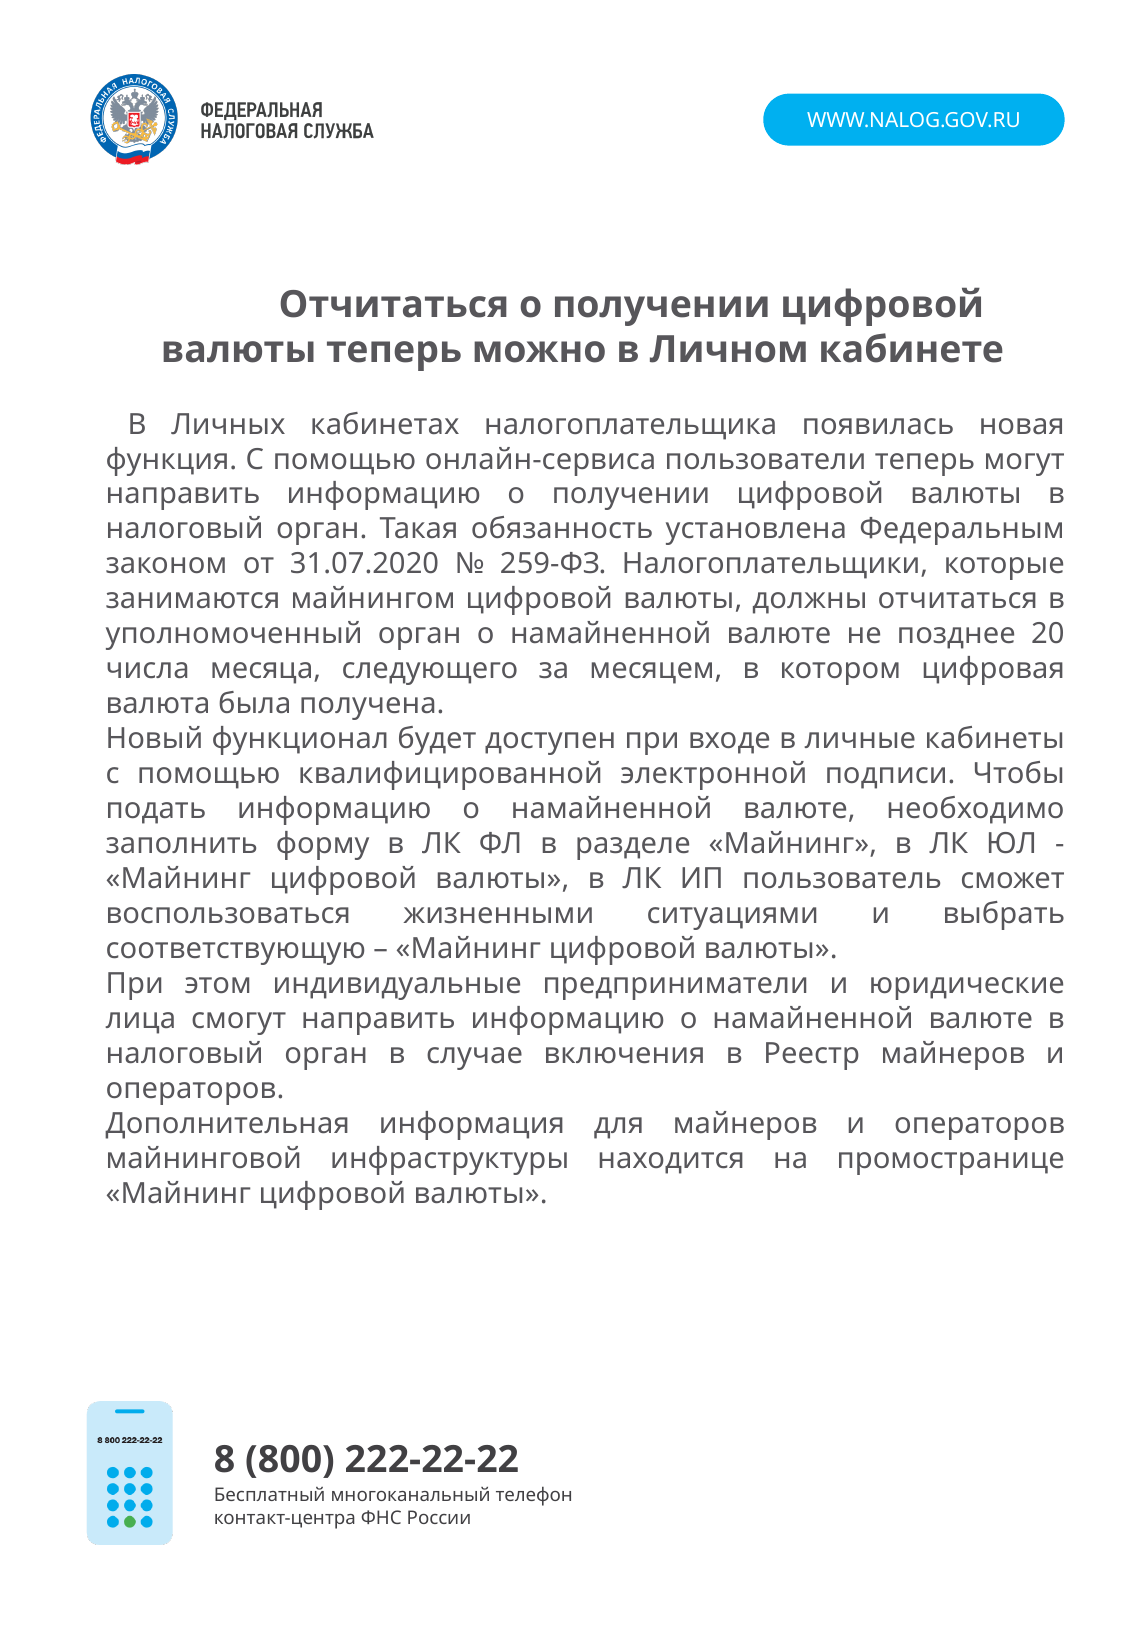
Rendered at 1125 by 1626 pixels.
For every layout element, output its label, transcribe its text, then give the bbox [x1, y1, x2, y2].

text_box Бесплатный многоканальный телефон контакт-центра ФНС России [213, 1483, 695, 1529]
text_box Отчитаться о получении цифровой валюты теперь можно в Личном кабинете [102, 280, 1063, 506]
text_box 8 (800) 222-22-22 [214, 1434, 695, 1480]
picture [89, 73, 374, 165]
text_box WWW.NALOG.GOV.RU [763, 93, 1065, 146]
picture [86, 1401, 173, 1546]
text_box В Личных кабинетах налогоплательщика появилась новая функция. С помощью онлайн-сервиса пользователи теперь могут направить информацию о получении цифровой валюты в налоговый орган. Такая обязанность установлена Федеральным законом от 31.07.2020 № 259-ФЗ. Налогоплательщики, которые занимаются майнингом цифровой валюты, должны отчитаться в уполномоченный орган о намайненной валюте не позднее 20 числа месяца, следующего за месяцем, в котором цифровая валюта была получена. Новый функционал будет доступен при входе в личные кабинеты с помощью квалифицированной электронной подписи. Чтобы подать информацию о намайненной валюте, необходимо заполнить форму в ЛК ФЛ в разделе «Майнинг», в ЛК ЮЛ - «Майнинг цифровой валюты», в ЛК ИП пользователь сможет воспользоваться жизненными ситуациями и выбрать соответствующую – «Майнинг цифровой валюты». При этом индивидуальные предприниматели и юридические лица смогут направить информацию о намайненной валюте в налоговый орган в случае включения в Реестр майнеров и операторов. Дополнительная информация для майнеров и операторов майнинговой инфраструктуры находится на промостранице «Майнинг цифровой валюты». [105, 404, 1066, 1210]
